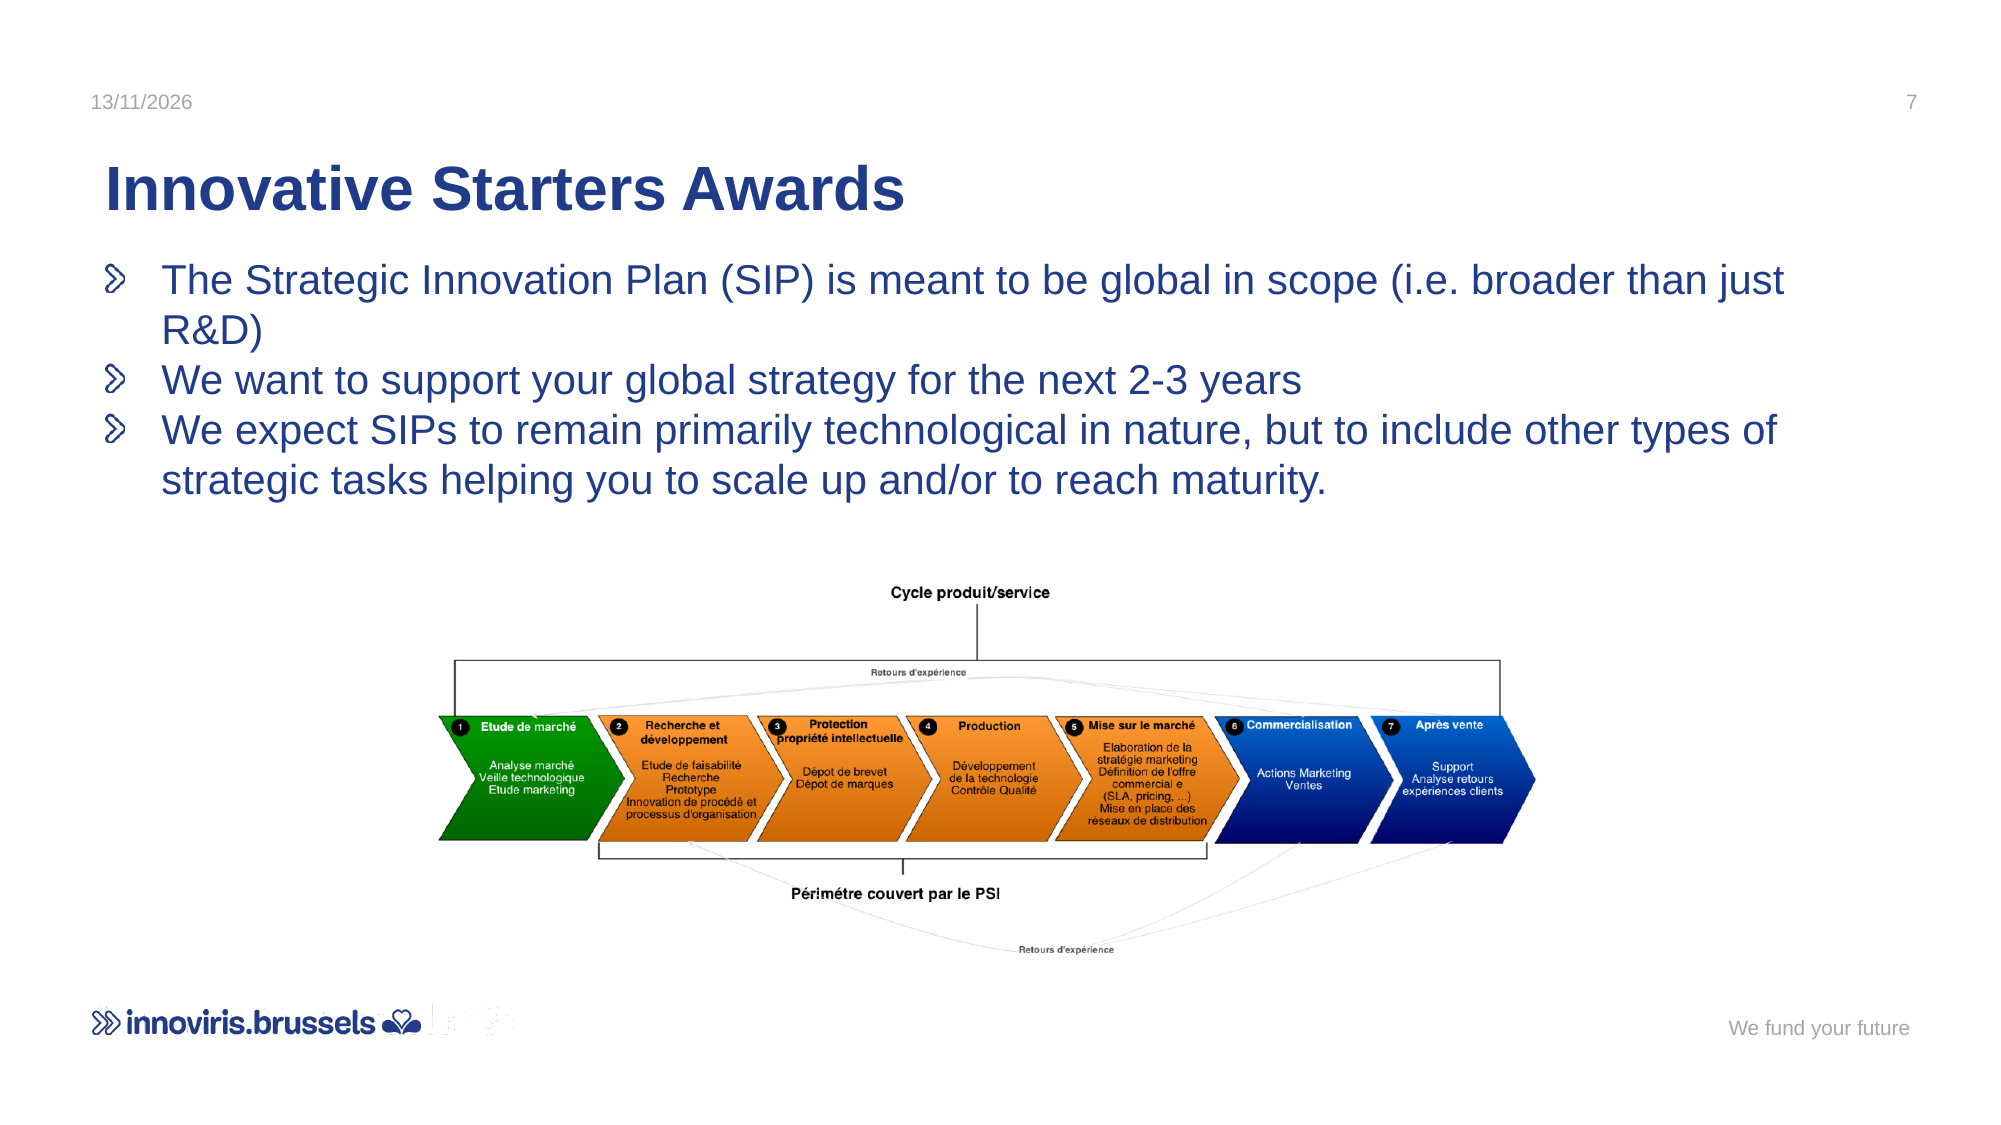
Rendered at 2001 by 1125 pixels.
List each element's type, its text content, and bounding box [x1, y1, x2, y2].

footer We fund your future [1250, 996, 1926, 1057]
picture [424, 563, 1536, 962]
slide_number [75, 70, 526, 131]
picture [105, 413, 125, 443]
picture [105, 363, 125, 393]
slide_number 7 [1482, 70, 1933, 131]
list The Strategic Innovation Plan (SIP) is meant to be global in scope (i.e. broader than just R&D) We want to support your global strategy for the next 2-3 years We expect SIPs to remain primarily technological in nature, but to include other types of strategic tasks helping you to scale up and/or to reach maturity. [90, 245, 1910, 564]
picture [90, 1002, 514, 1035]
picture [105, 263, 125, 293]
list Innovative Starters Awards [90, 140, 1910, 232]
